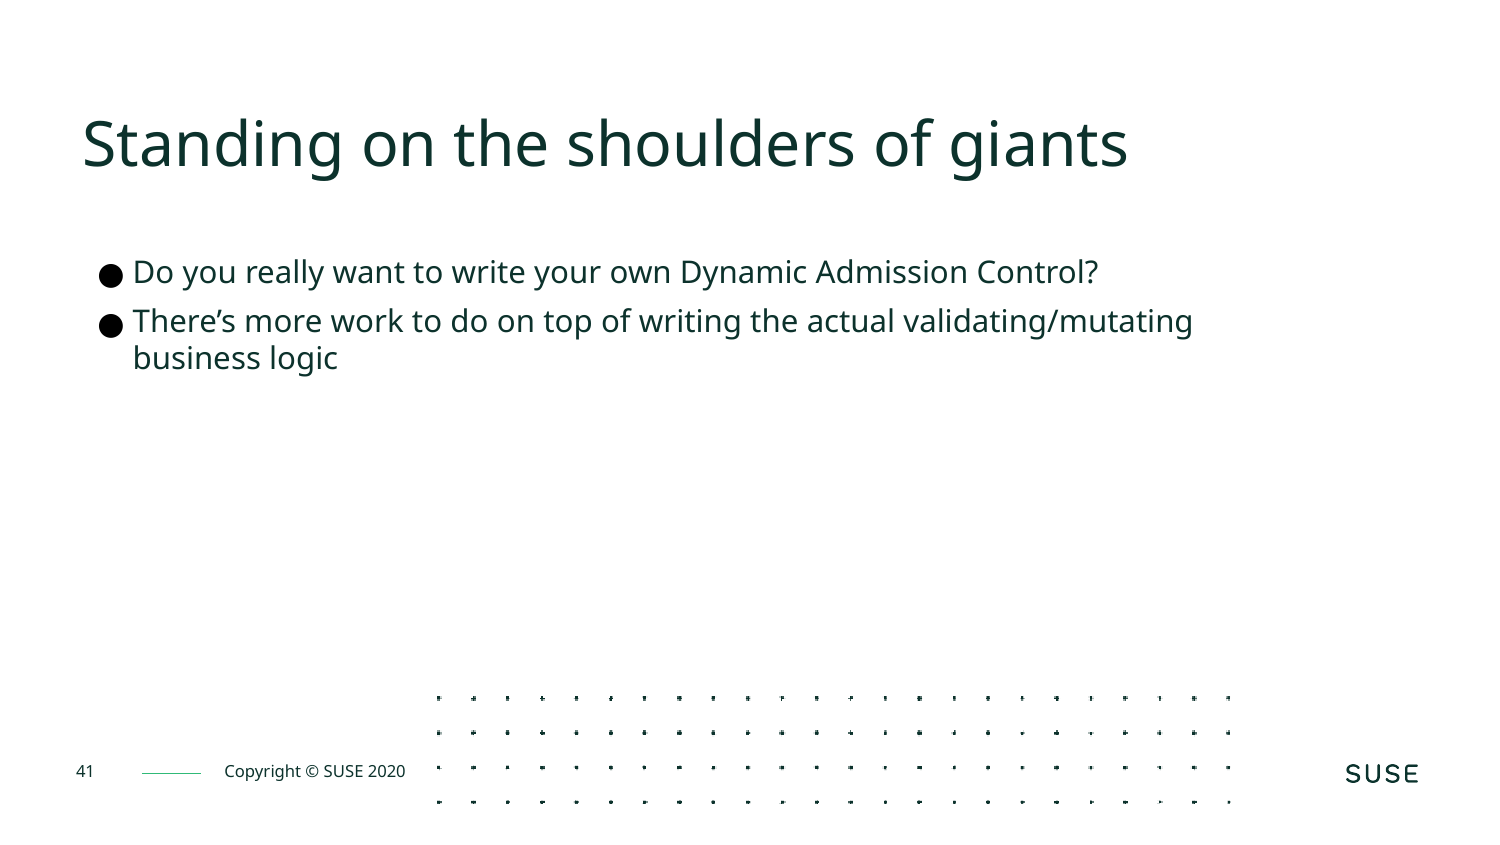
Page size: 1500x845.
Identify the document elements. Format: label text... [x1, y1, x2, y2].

text_box Do you really want to write your own Dynamic Admission Control? There’s more work to do on top of writing the actual validating/mutating business logic [82, 244, 1299, 695]
picture [1346, 764, 1418, 783]
text_box Standing on the shoulders of giants [82, 103, 1453, 260]
picture [437, 696, 1255, 815]
